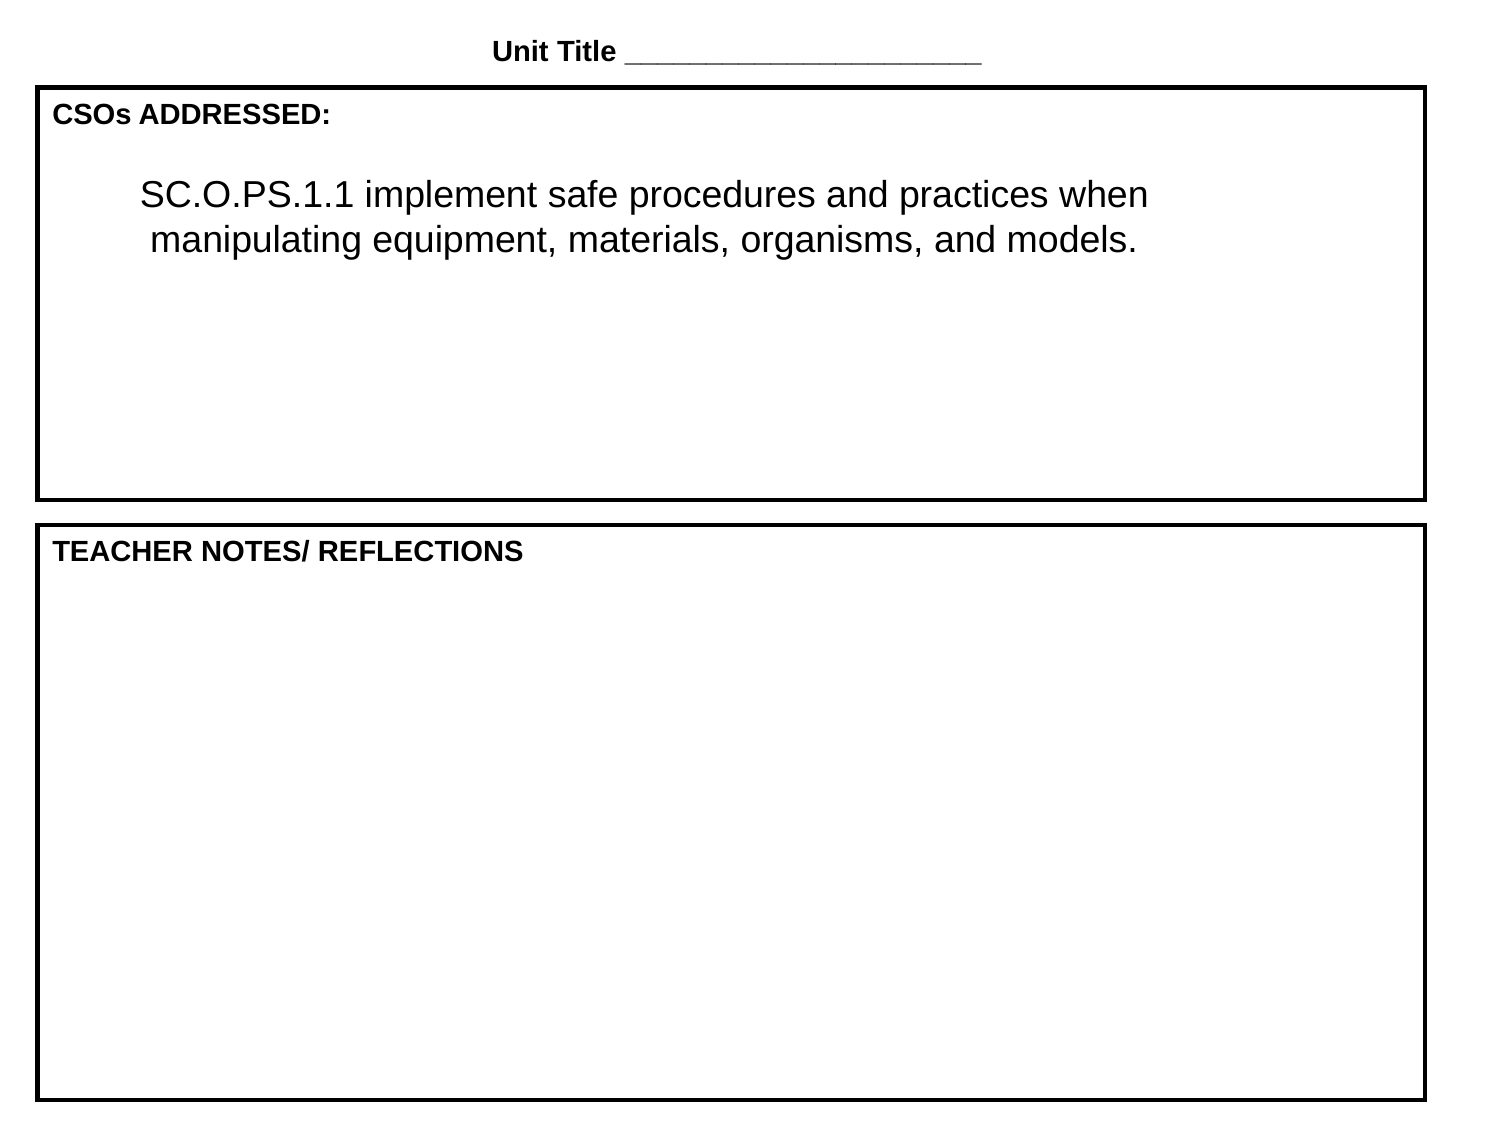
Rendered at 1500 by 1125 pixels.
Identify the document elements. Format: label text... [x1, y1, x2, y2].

text_box TEACHER NOTES/ REFLECTIONS [37, 525, 1425, 1100]
text_box SC.O.PS.1.1 implement safe procedures and practices when manipulating equipment, materials, organisms, and models. [124, 162, 1376, 268]
text_box Unit Title ______________________ [437, 24, 1038, 75]
text_box CSOs ADDRESSED: [37, 87, 1425, 500]
